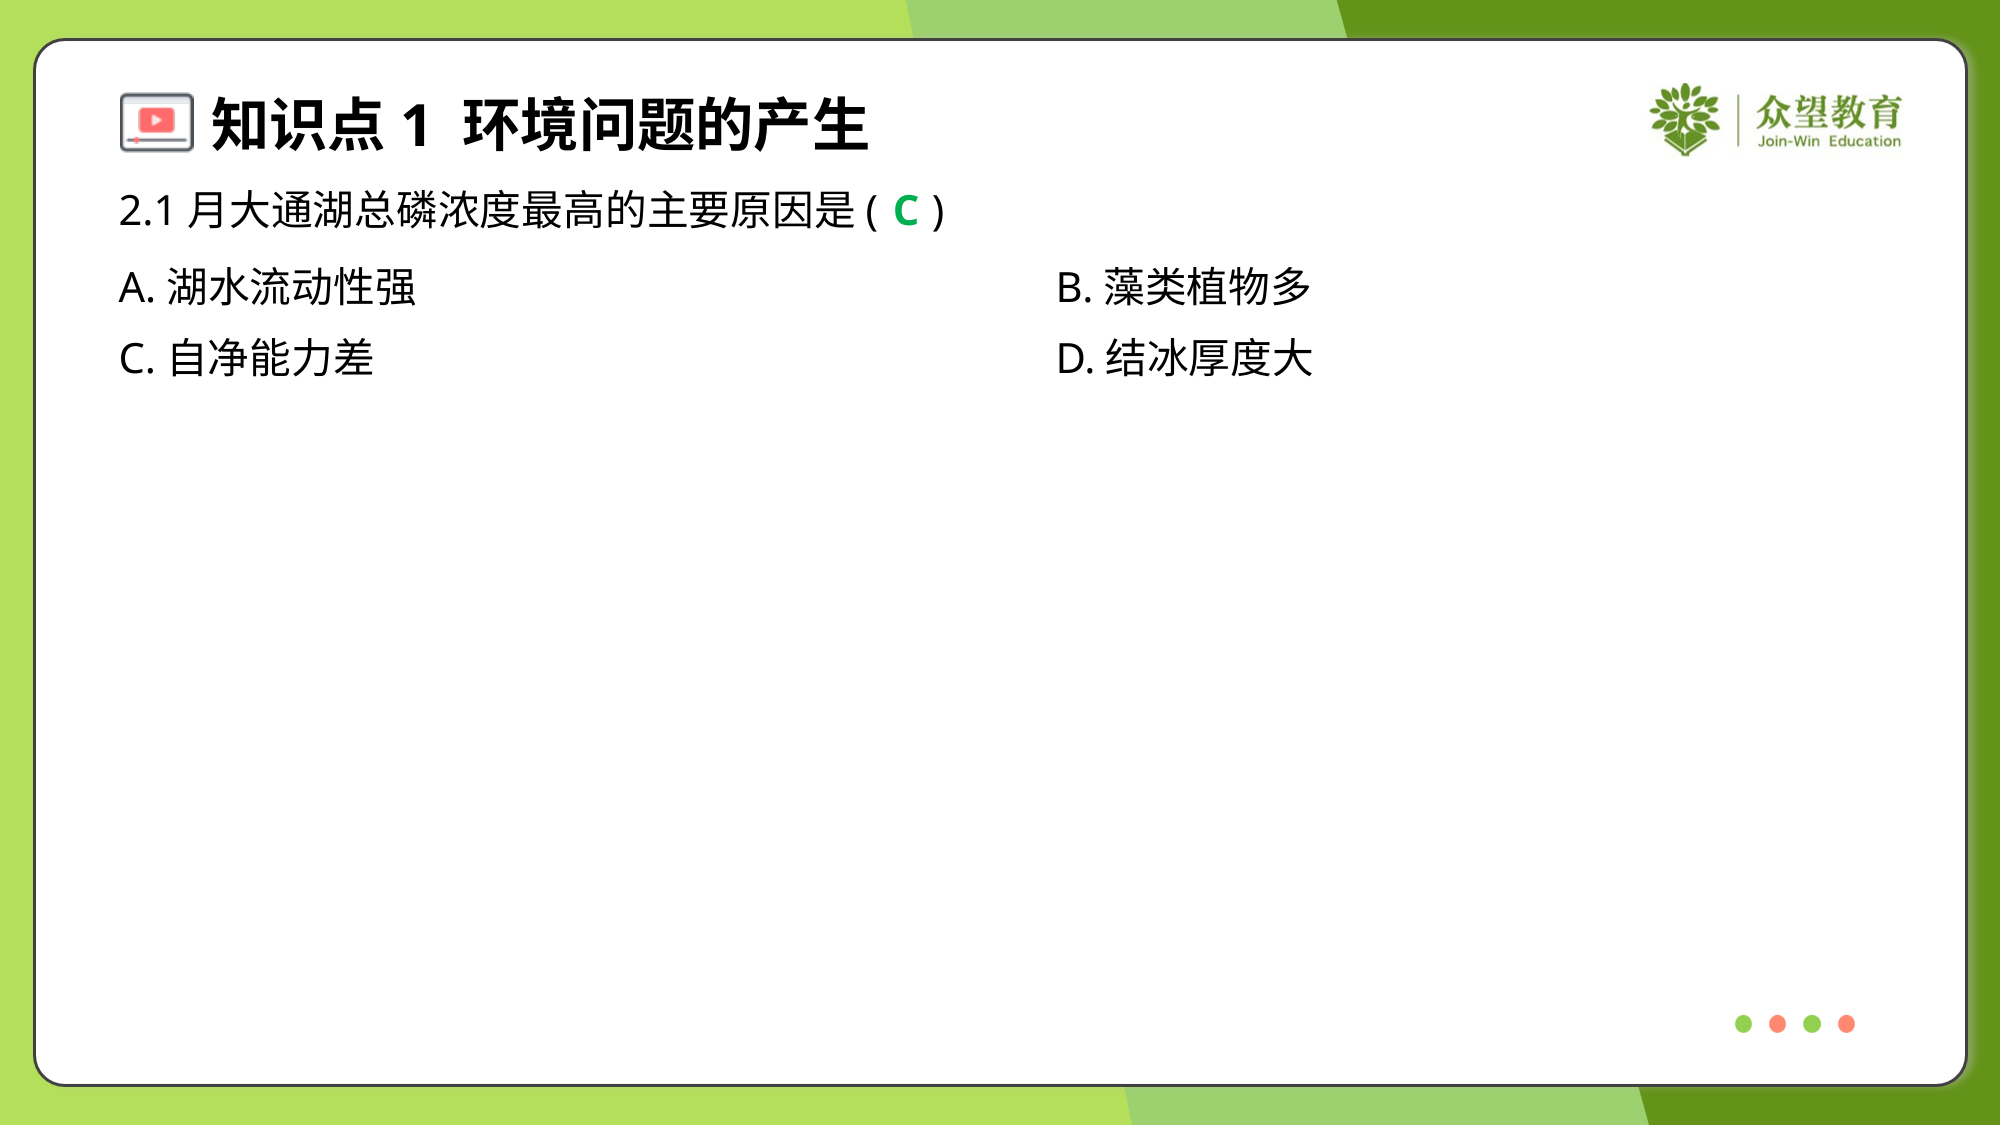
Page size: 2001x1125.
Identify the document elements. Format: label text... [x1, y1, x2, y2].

picture [0, 0, 2000, 1125]
text_box A.湖水流动性强 B.藻类植物多 C.自净能力差 D.结冰厚度大 [118, 235, 1883, 374]
text_box 2.1月大通湖总磷浓度最高的主要原因是( ) [118, 158, 877, 226]
text_box C [877, 158, 936, 226]
text_box 2.1月大通湖总磷浓度最高的主要原因是( ) [936, 158, 1883, 226]
